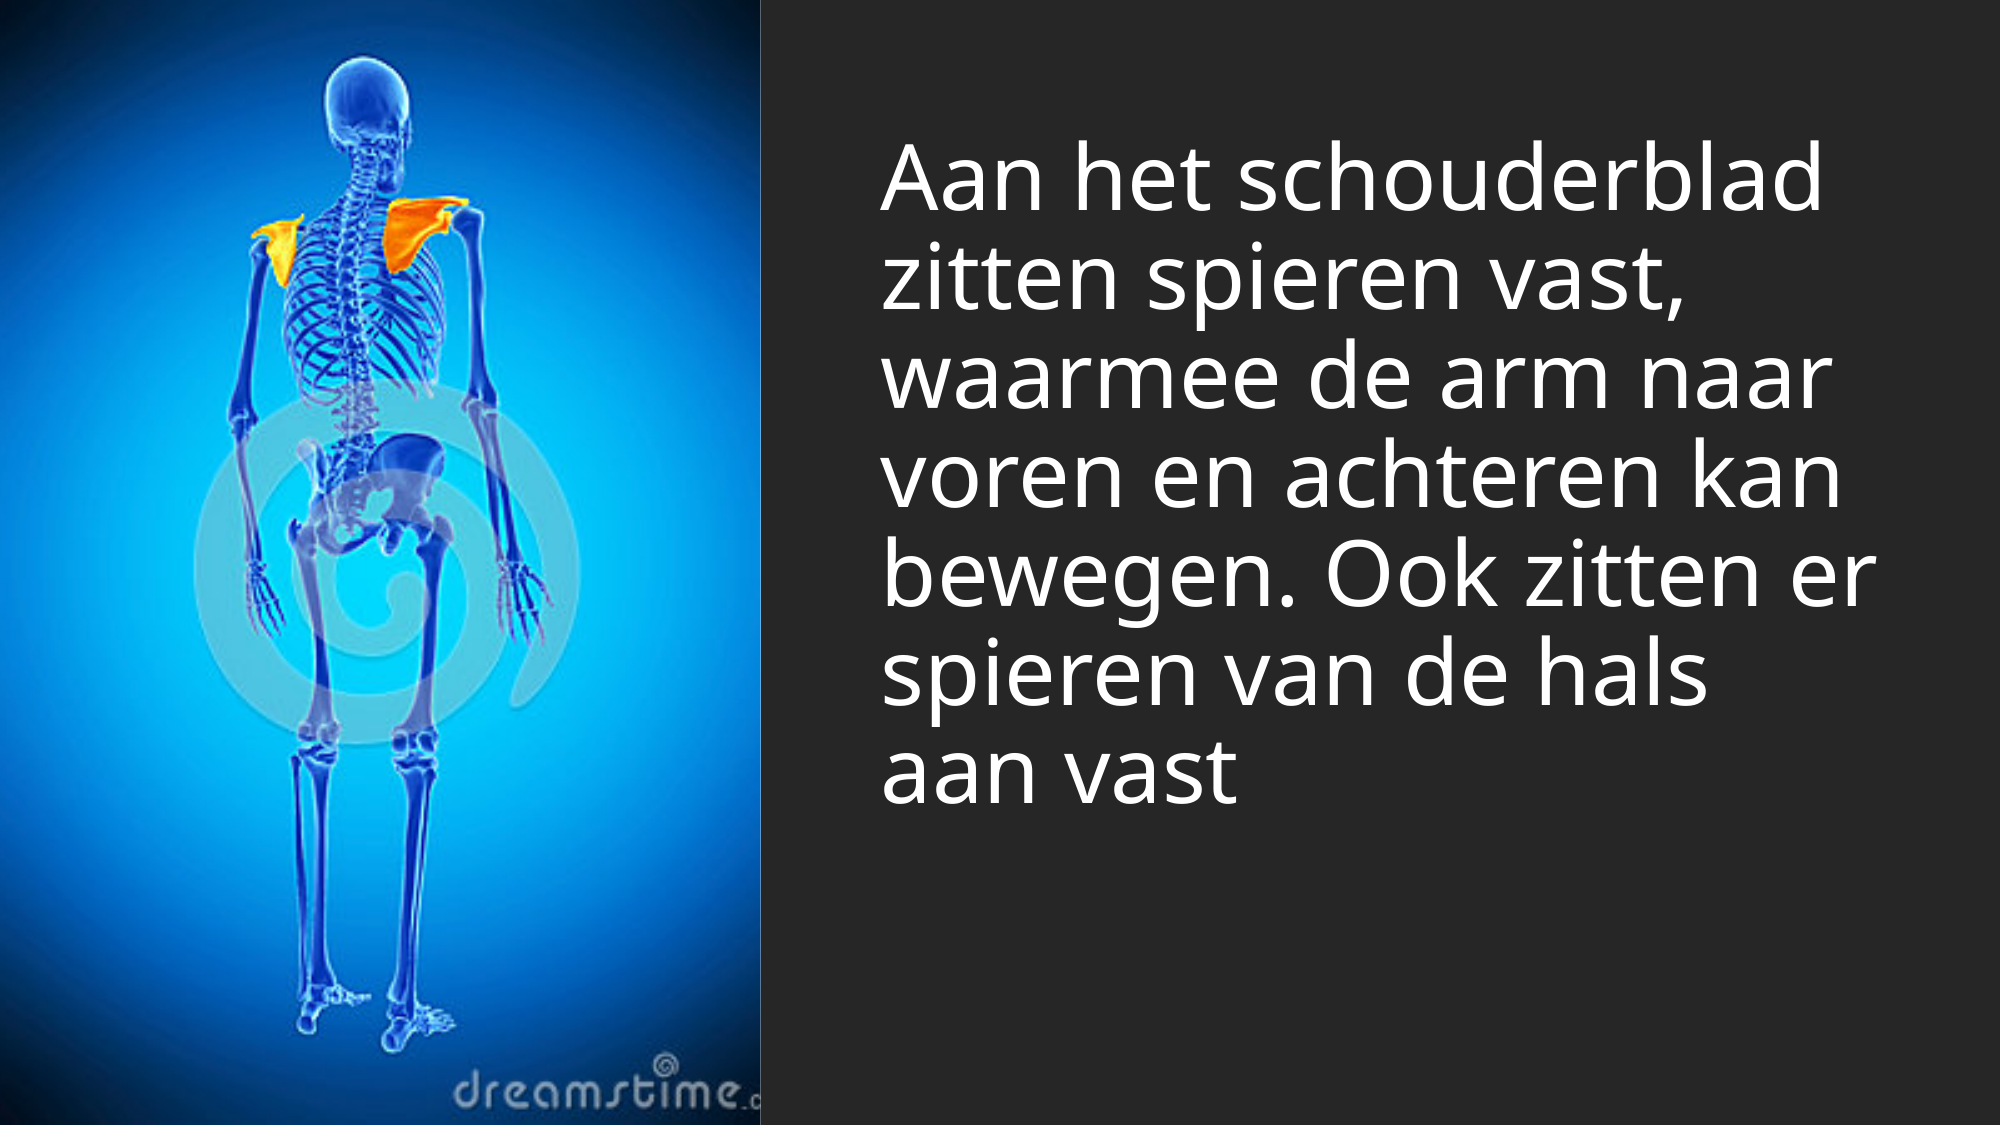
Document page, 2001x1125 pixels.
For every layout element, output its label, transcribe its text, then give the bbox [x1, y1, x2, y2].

title Aan het schouderblad zitten spieren vast, waarmee de arm naar voren en achteren kan bewegen. Ook zitten er spieren van de hals aan vast [865, 391, 1896, 942]
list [0, 0, 761, 1125]
text_box [761, 0, 2000, 1125]
